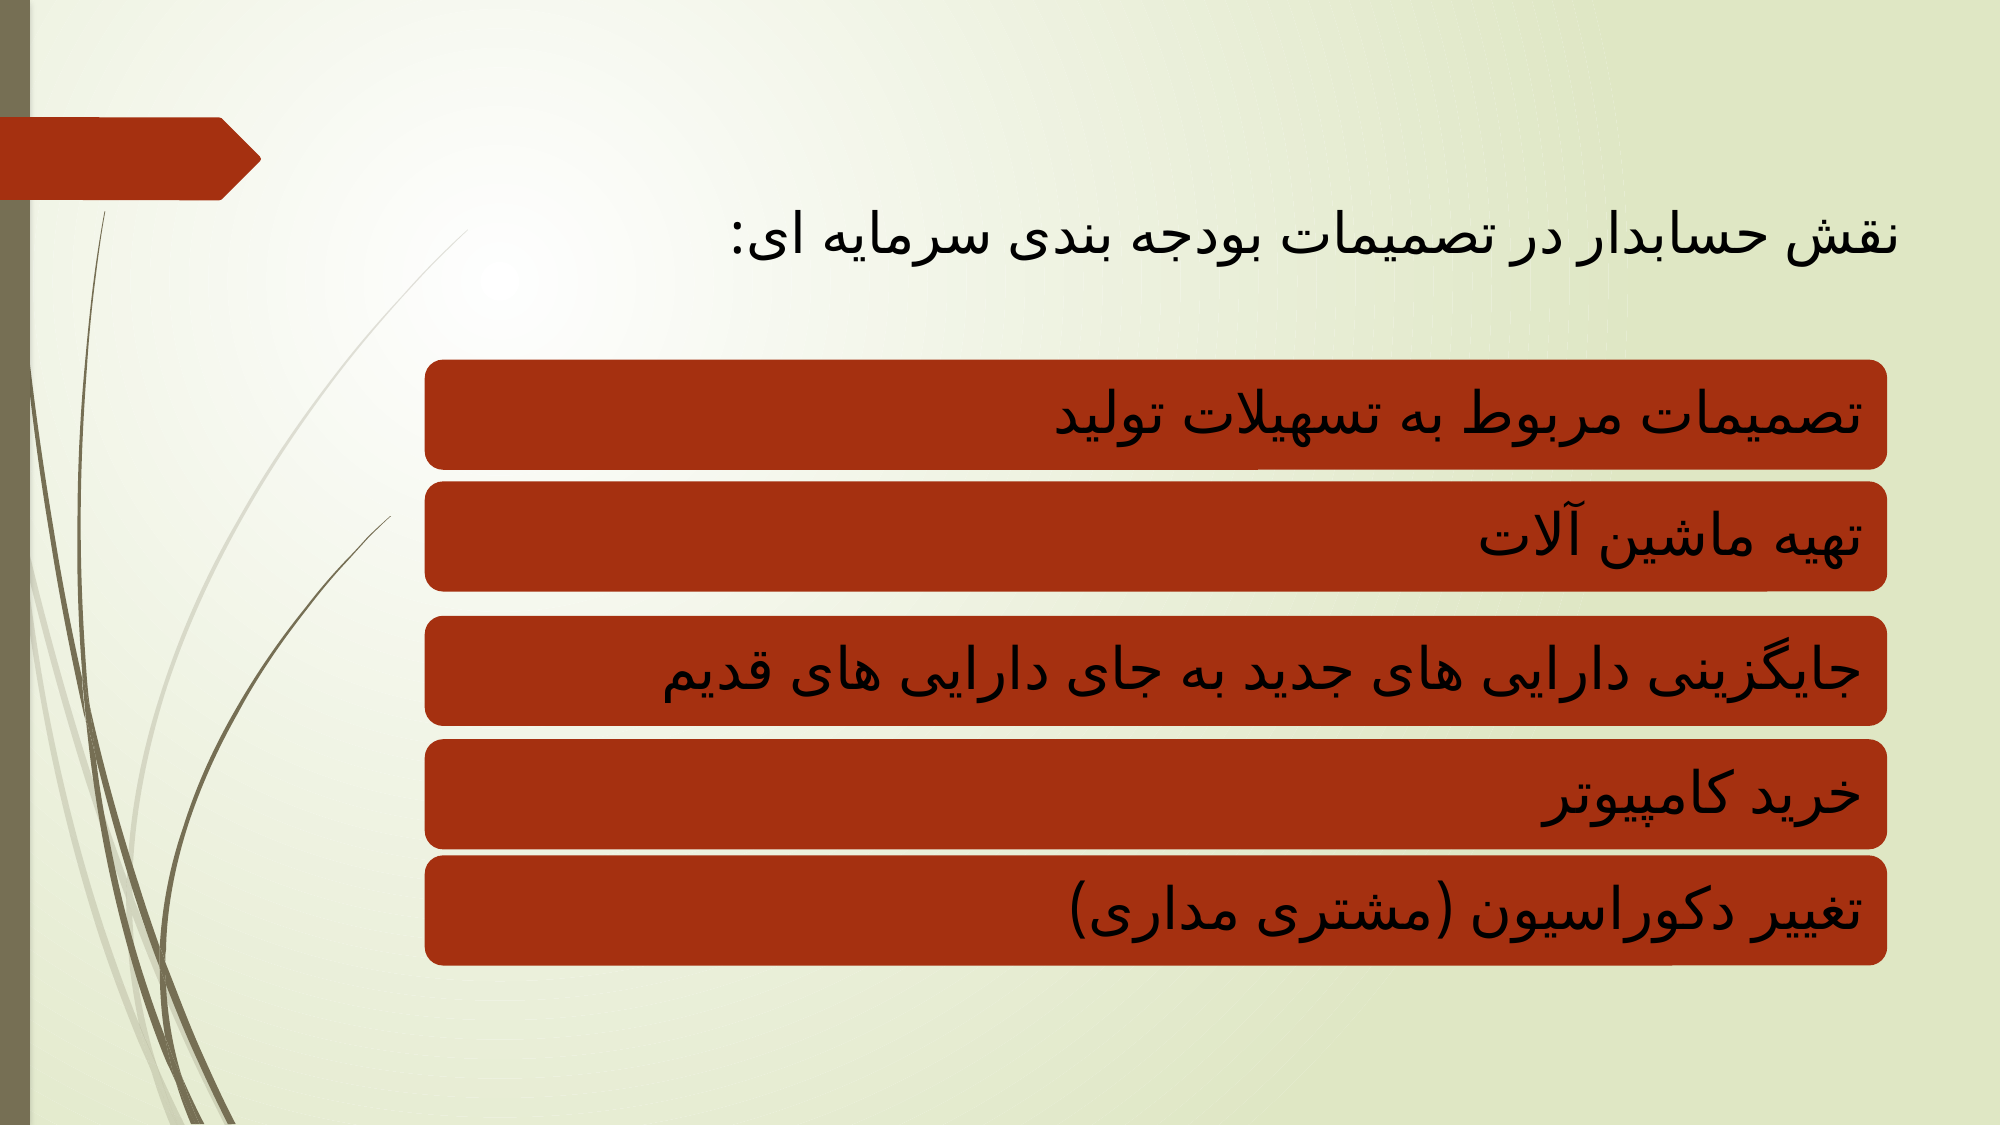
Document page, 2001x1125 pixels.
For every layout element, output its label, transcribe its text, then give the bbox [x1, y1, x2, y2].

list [424, 349, 1888, 971]
title نقش حسابدار در تصمیمات بودجه بندی سرمایه ای: [265, 188, 1917, 337]
